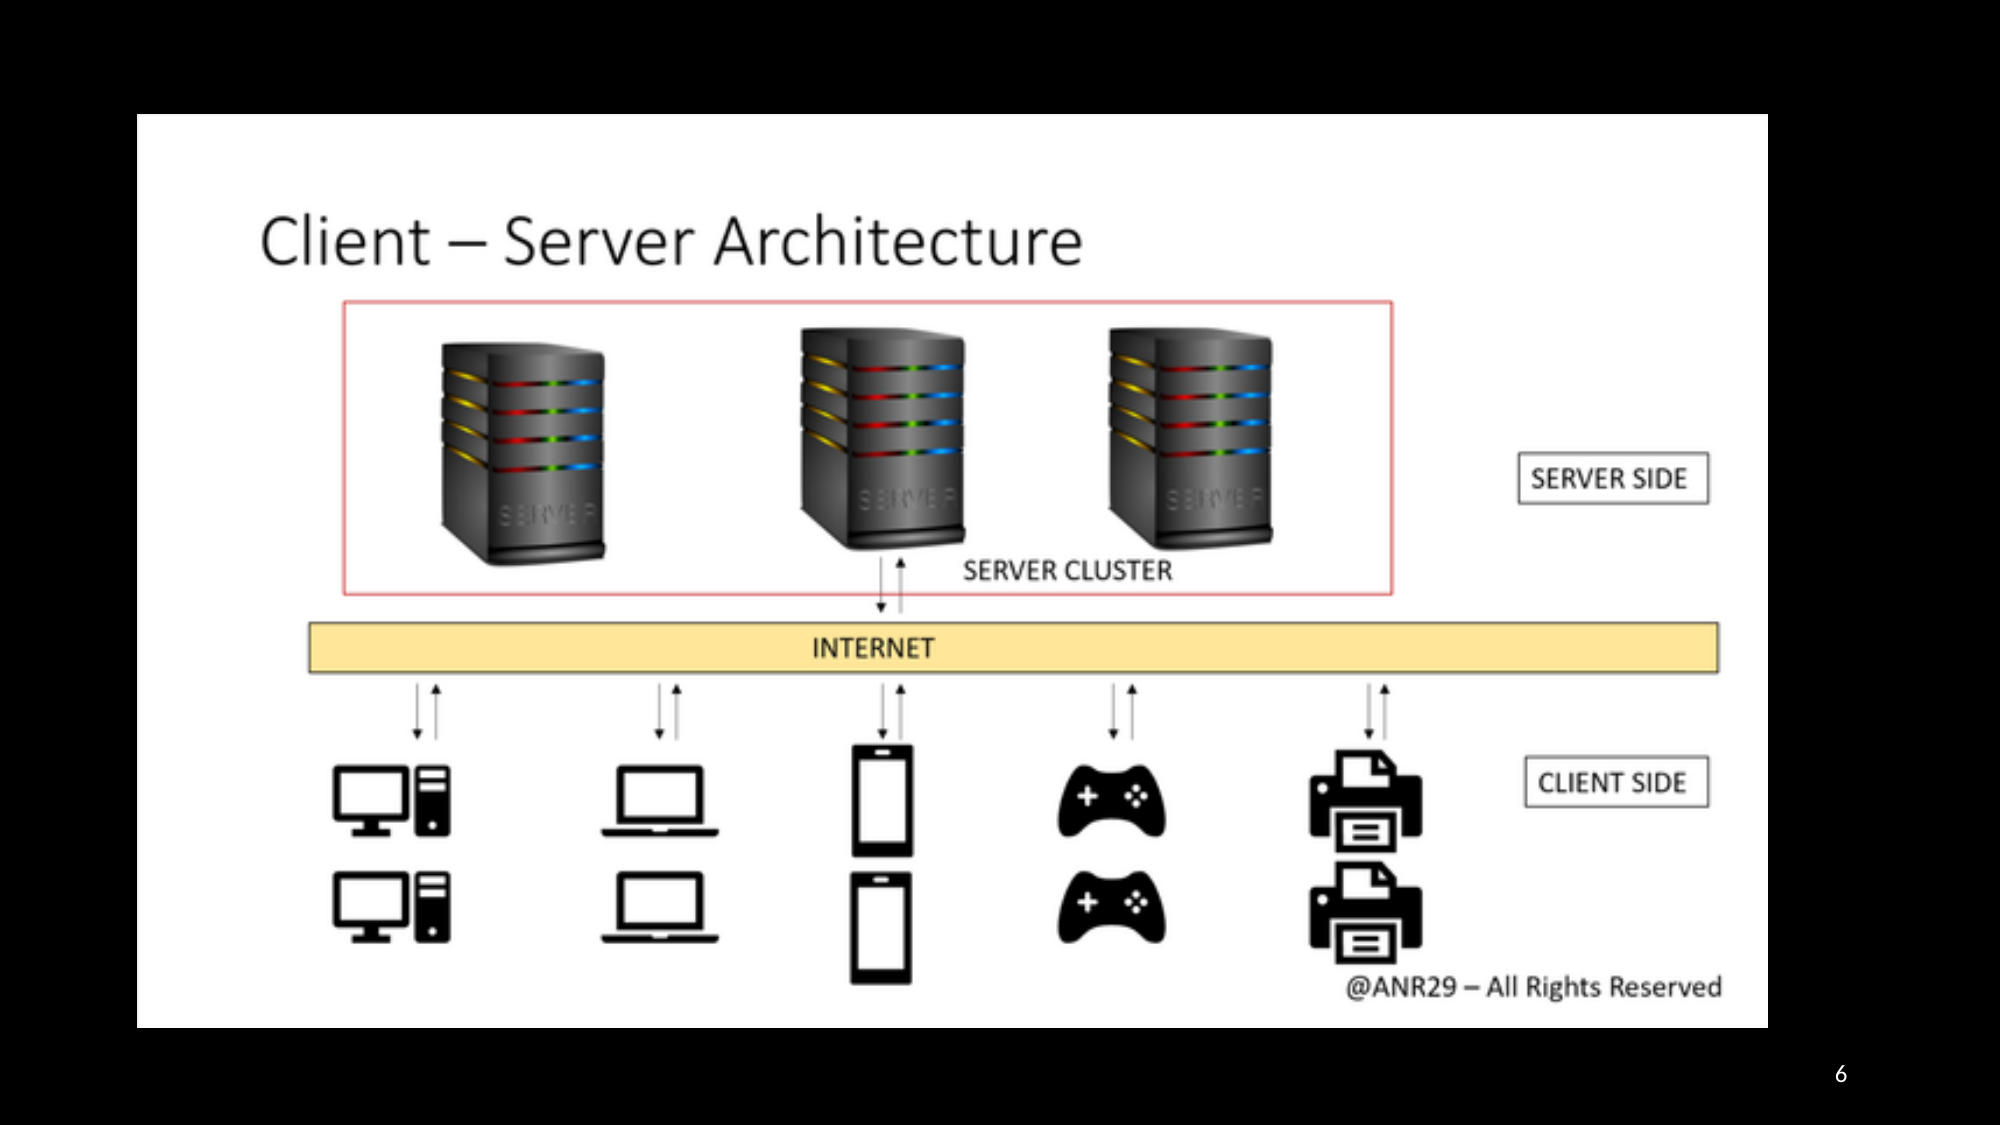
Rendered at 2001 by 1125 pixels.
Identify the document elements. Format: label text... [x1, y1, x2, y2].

title Client-Server [137, 59, 1863, 278]
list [137, 114, 1768, 1028]
slide_number 6 [1412, 1042, 1863, 1103]
